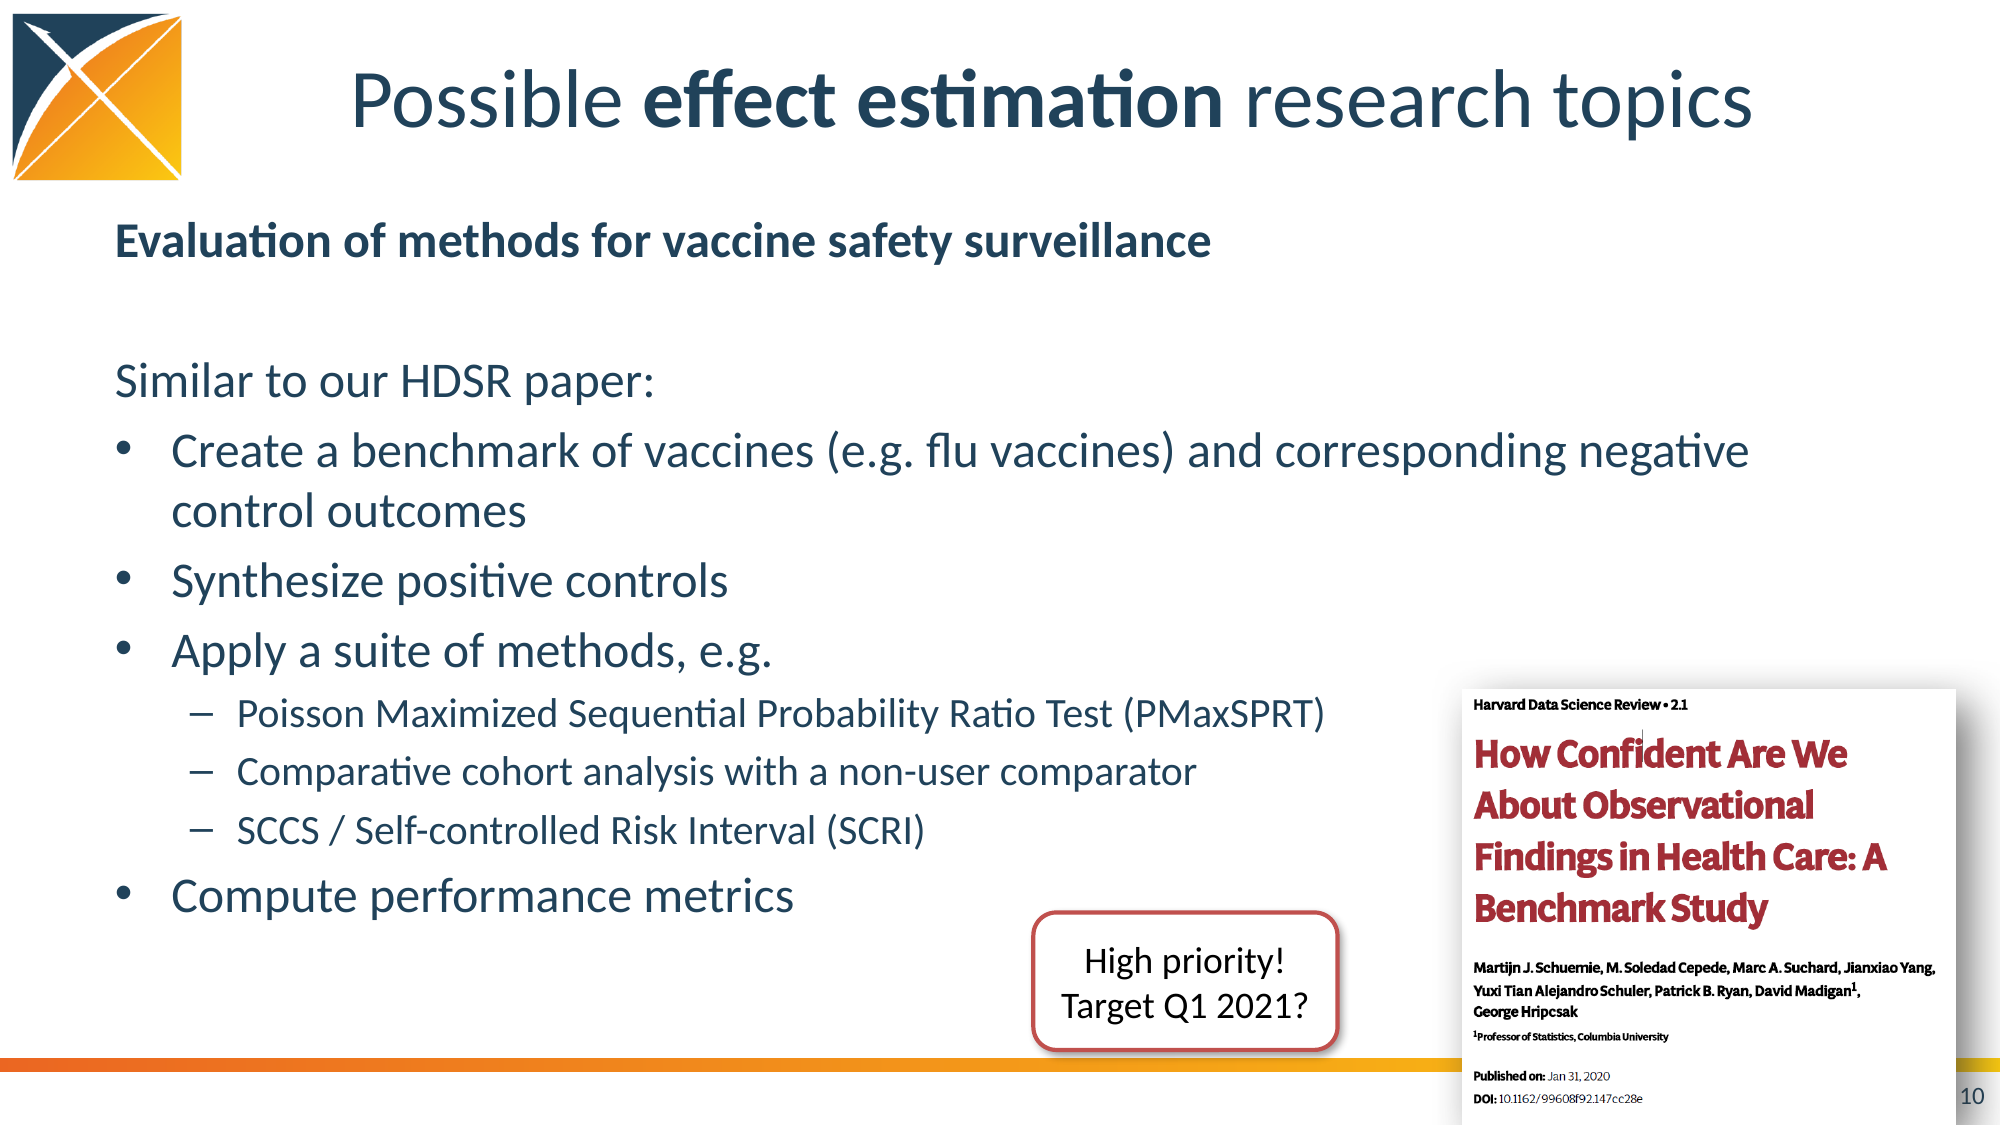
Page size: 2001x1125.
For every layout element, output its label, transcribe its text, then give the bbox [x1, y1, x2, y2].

title Possible effect estimation research topics [205, 24, 1900, 163]
picture [0, 0, 206, 200]
text_box High priority! Target Q1 2021? [1031, 910, 1340, 1053]
picture [1462, 689, 1956, 1125]
list Evaluation of methods for vaccine safety surveillance Similar to our HDSR paper: Create a benchmark of vaccines (e.g. flu vaccines) and corresponding negative control outcomes Synthesize positive controls Apply a suite of methods, e.g. Poisson Maximized Sequential Probability Ratio Test (PMaxSPRT) Comparative cohort analysis with a non-user comparator SCCS / Self-controlled Risk Interval (SCRI) Compute performance metrics [99, 200, 1900, 1005]
